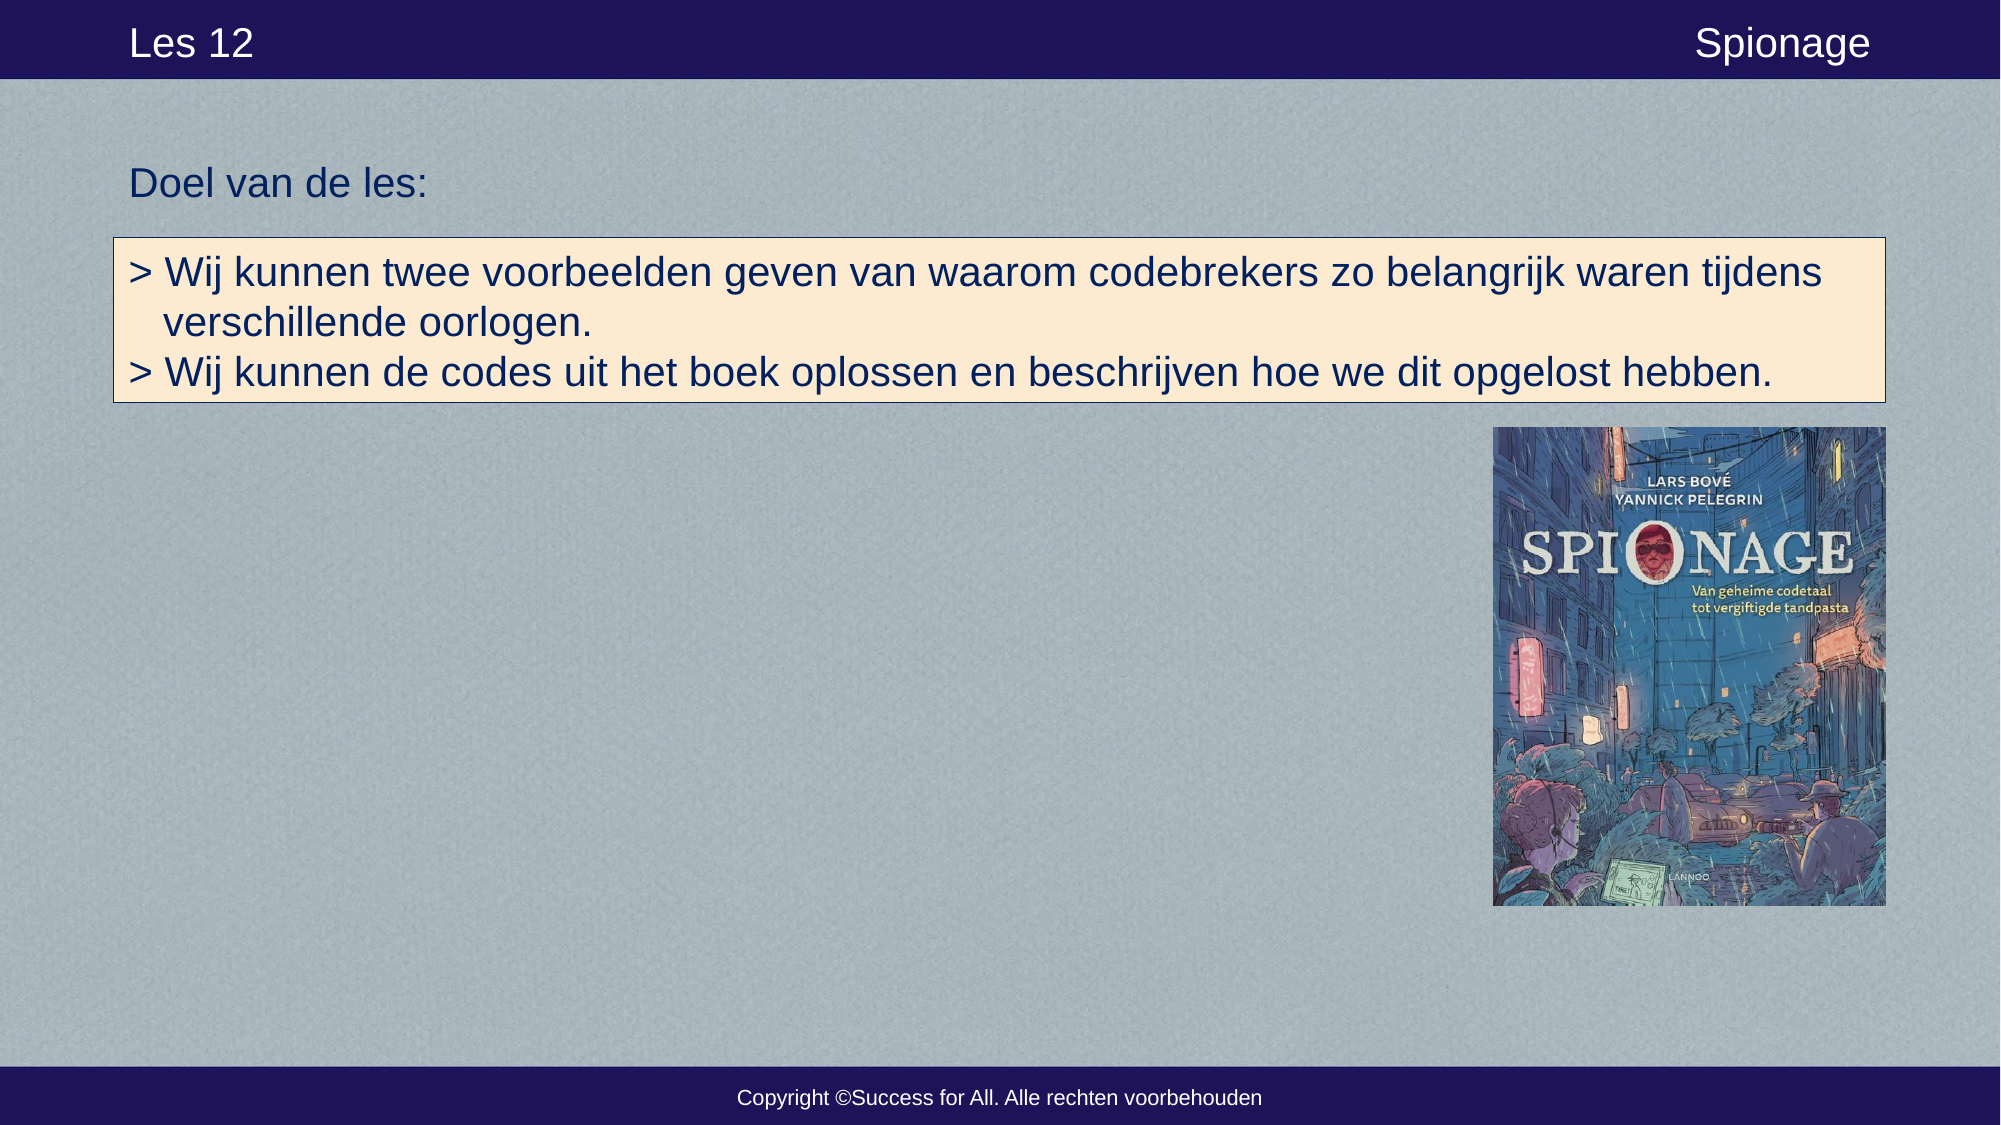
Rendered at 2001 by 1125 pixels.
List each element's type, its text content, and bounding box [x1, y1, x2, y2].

text_box > Wij kunnen twee voorbeelden geven van waarom codebrekers zo belangrijk waren tijdens verschillende oorlogen. > Wij kunnen de codes uit het boek oplossen en beschrijven hoe we dit opgelost hebben. [113, 237, 1886, 403]
text_box Doel van de les: [113, 148, 1635, 214]
picture [0, 0, 2001, 1125]
text_box Les 12 [114, 8, 354, 73]
text_box Copyright ©Success for All. Alle rechten voorbehouden [0, 1076, 2000, 1125]
text_box Spionage [999, 8, 1886, 73]
